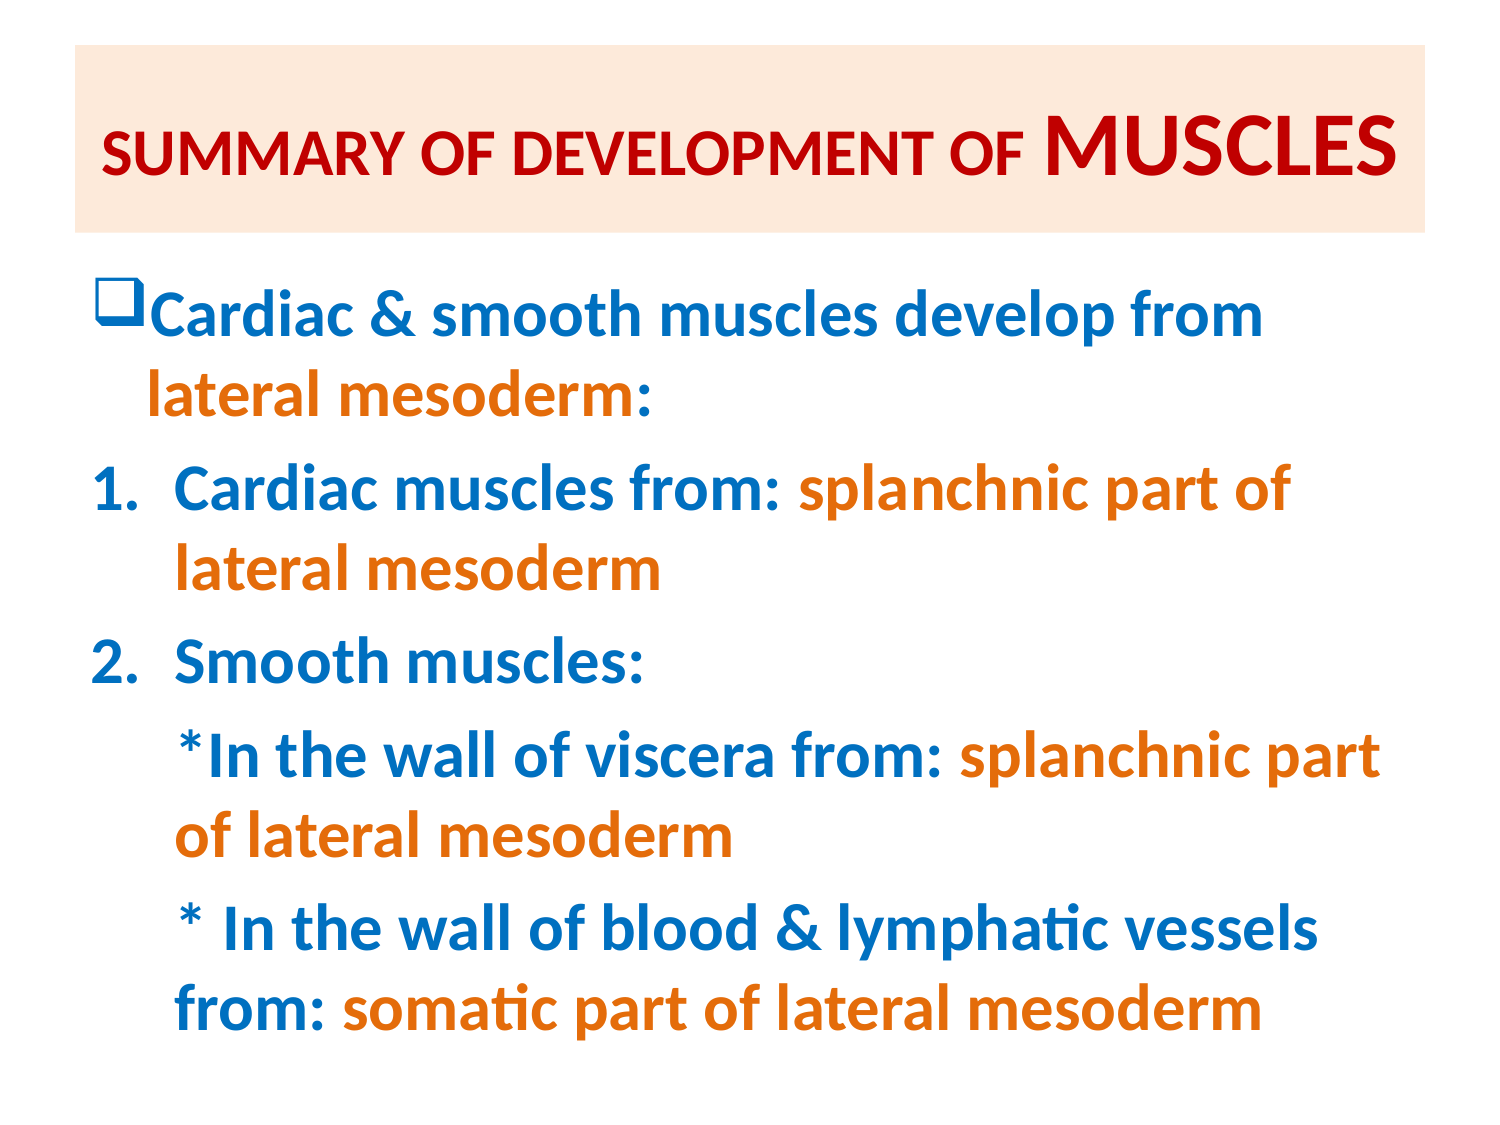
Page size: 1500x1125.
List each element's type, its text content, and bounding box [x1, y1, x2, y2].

title SUMMARY OF DEVELOPMENT OF MUSCLES [75, 45, 1425, 233]
list Cardiac & smooth muscles develop from lateral mesoderm: Cardiac muscles from: splanchnic part of lateral mesoderm Smooth muscles: *In the wall of viscera from: splanchnic part of lateral mesoderm * In the wall of blood & lymphatic vessels from: somatic part of lateral mesoderm [75, 262, 1425, 1075]
